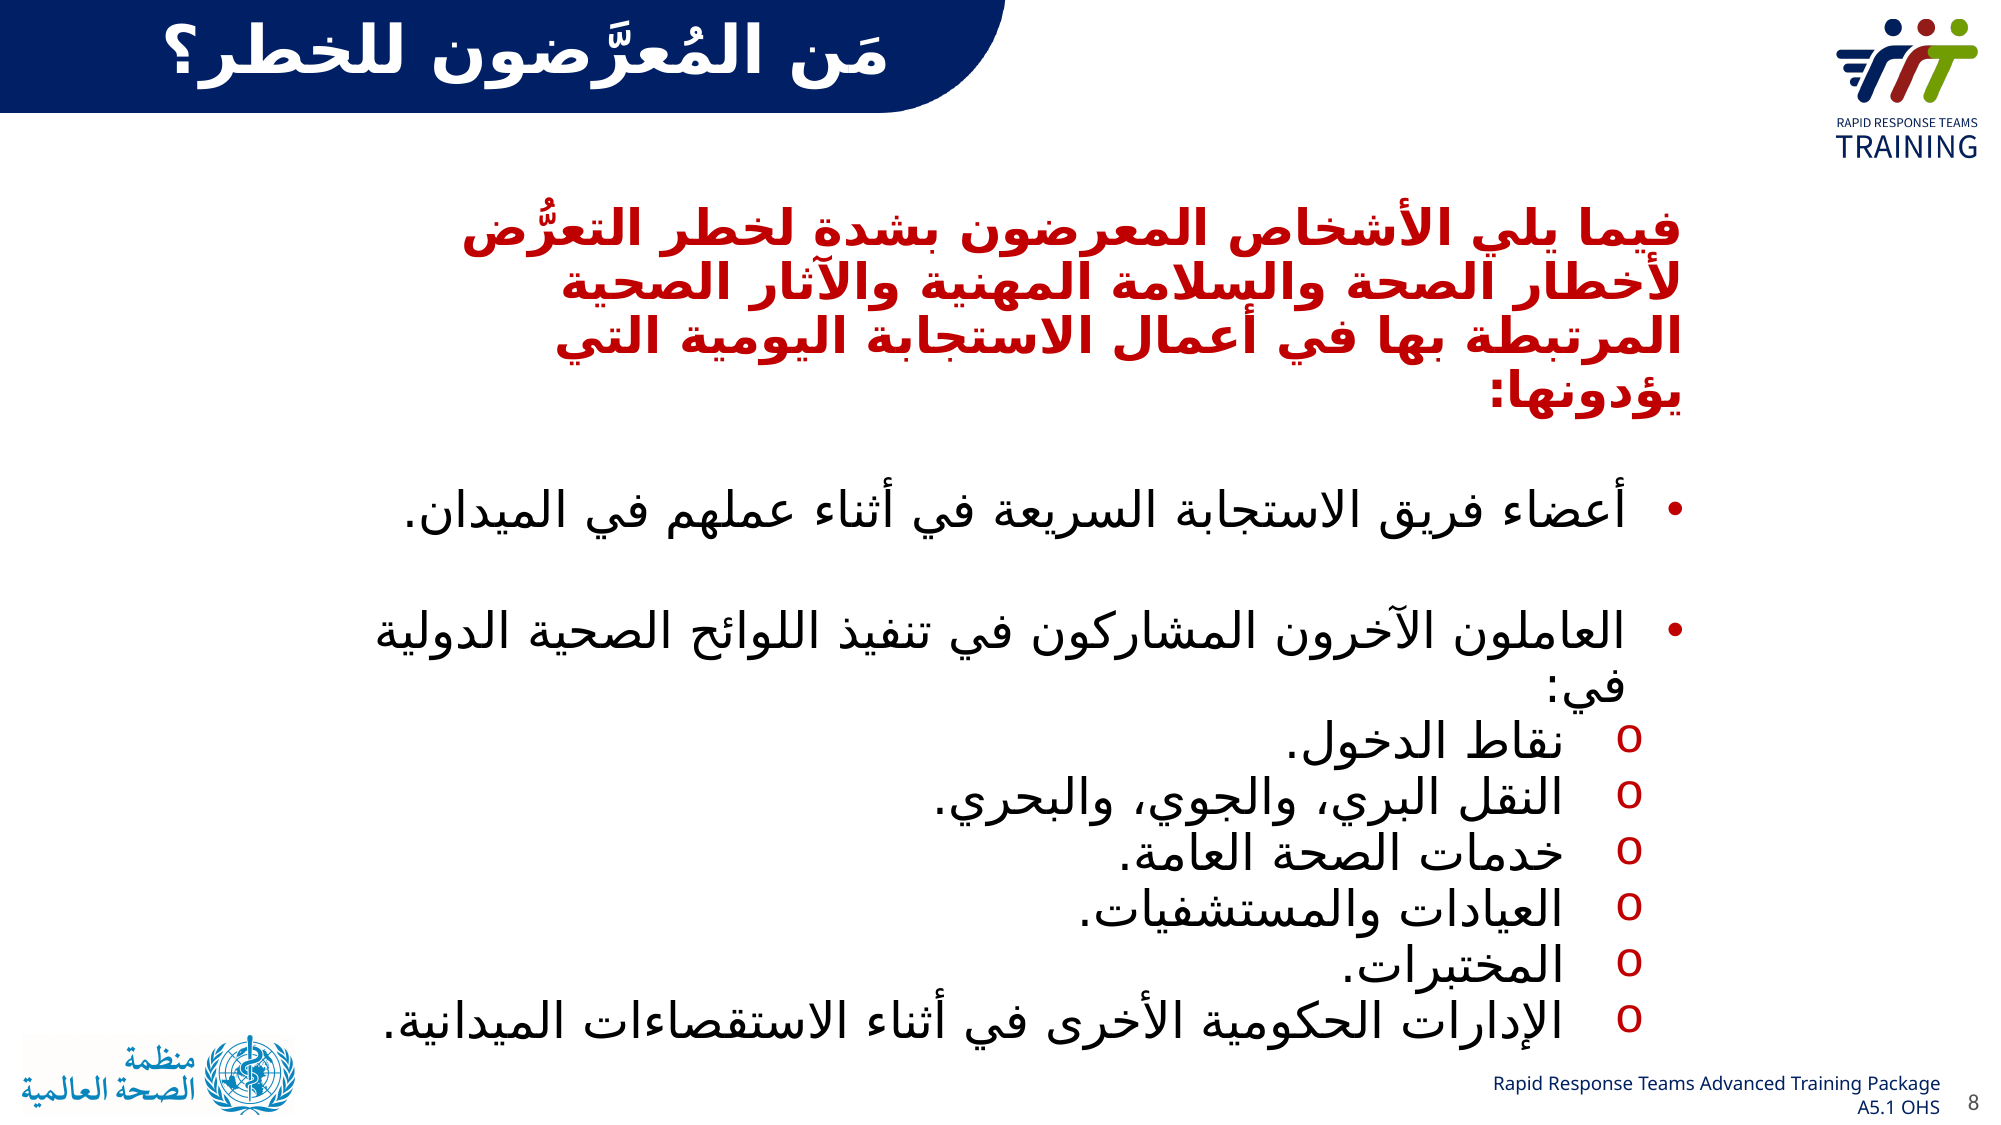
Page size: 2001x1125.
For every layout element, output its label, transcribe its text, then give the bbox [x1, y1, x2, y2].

picture [22, 1035, 295, 1115]
list فيما يلي الأشخاص المعرضون بشدة لخطر التعرُّض لأخطار الصحة والسلامة المهنية والآثار الصحية المرتبطة بها في أعمال الاستجابة اليومية التي يؤدونها: أعضاء فريق الاستجابة السريعة في أثناء عملهم في الميدان. ‏العاملون الآخرون المشاركون في تنفيذ اللوائح الصحية الدولية في: نقاط الدخول. النقل البري، والجوي، والبحري. خدمات الصحة العامة. العيادات والمستشفيات. المختبرات. الإدارات الحكومية الأخرى في أثناء الاستقصاءات الميدانية. [342, 194, 1692, 959]
slide_number 8 [1882, 1037, 1916, 1092]
picture [252, 1050, 258, 1059]
picture [0, 0, 1006, 113]
picture [1835, 19, 1978, 167]
text_box مَن المُعرَّضون للخطر؟ [0, 0, 898, 95]
